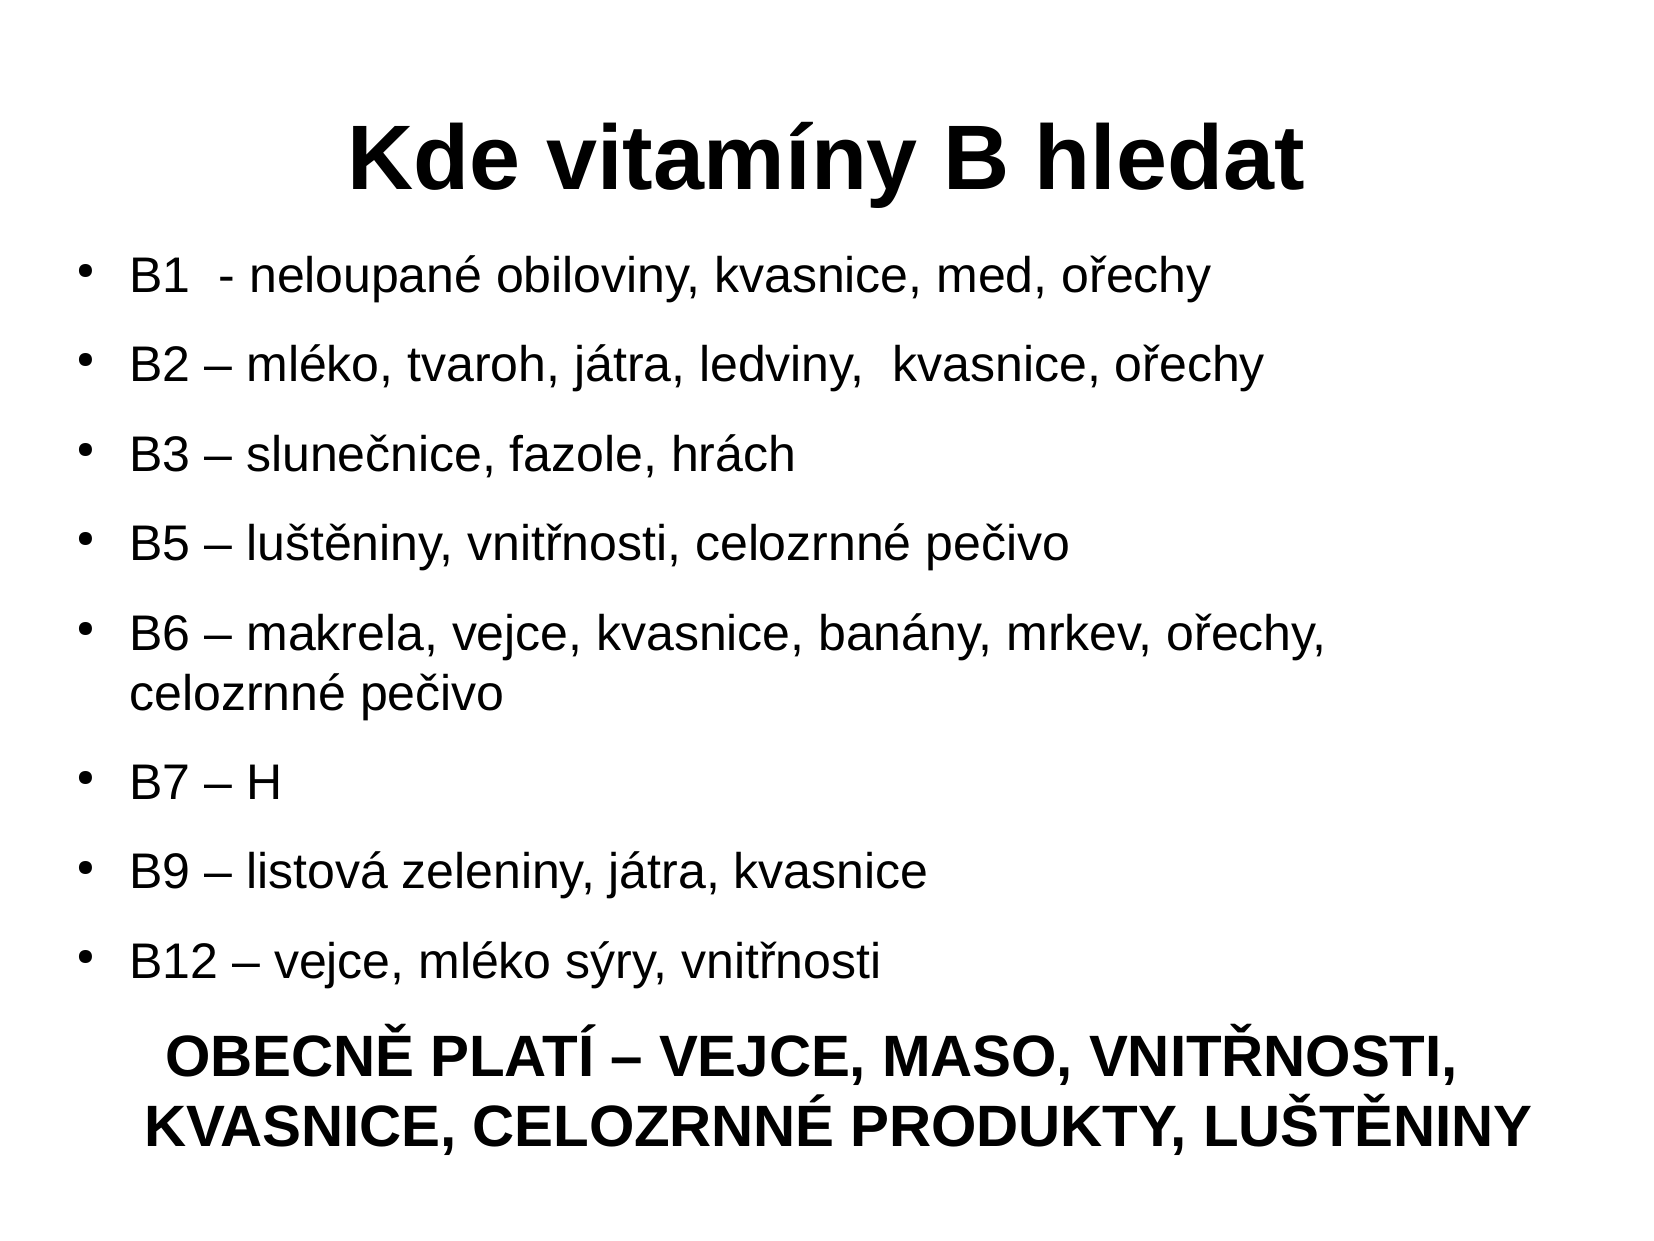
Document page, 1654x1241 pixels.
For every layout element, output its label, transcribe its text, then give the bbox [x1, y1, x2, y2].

title Kde vitamíny B hledat [82, 49, 1571, 257]
list B1 - neloupané obiloviny, kvasnice, med, ořechy B2 – mléko, tvaroh, játra, ledviny, kvasnice, ořechy B3 – slunečnice, fazole, hrách B5 – luštěniny, vnitřnosti, celozrnné pečivo B6 – makrela, vejce, kvasnice, banány, mrkev, ořechy, celozrnné pečivo B7 – H B9 – listová zeleniny, játra, kvasnice B12 – vejce, mléko sýry, vnitřnosti OBECNĚ PLATÍ – VEJCE, MASO, VNITŘNOSTI, KVASNICE, CELOZRNNÉ PRODUKTY, LUŠTĚNINY [58, 242, 1548, 1210]
